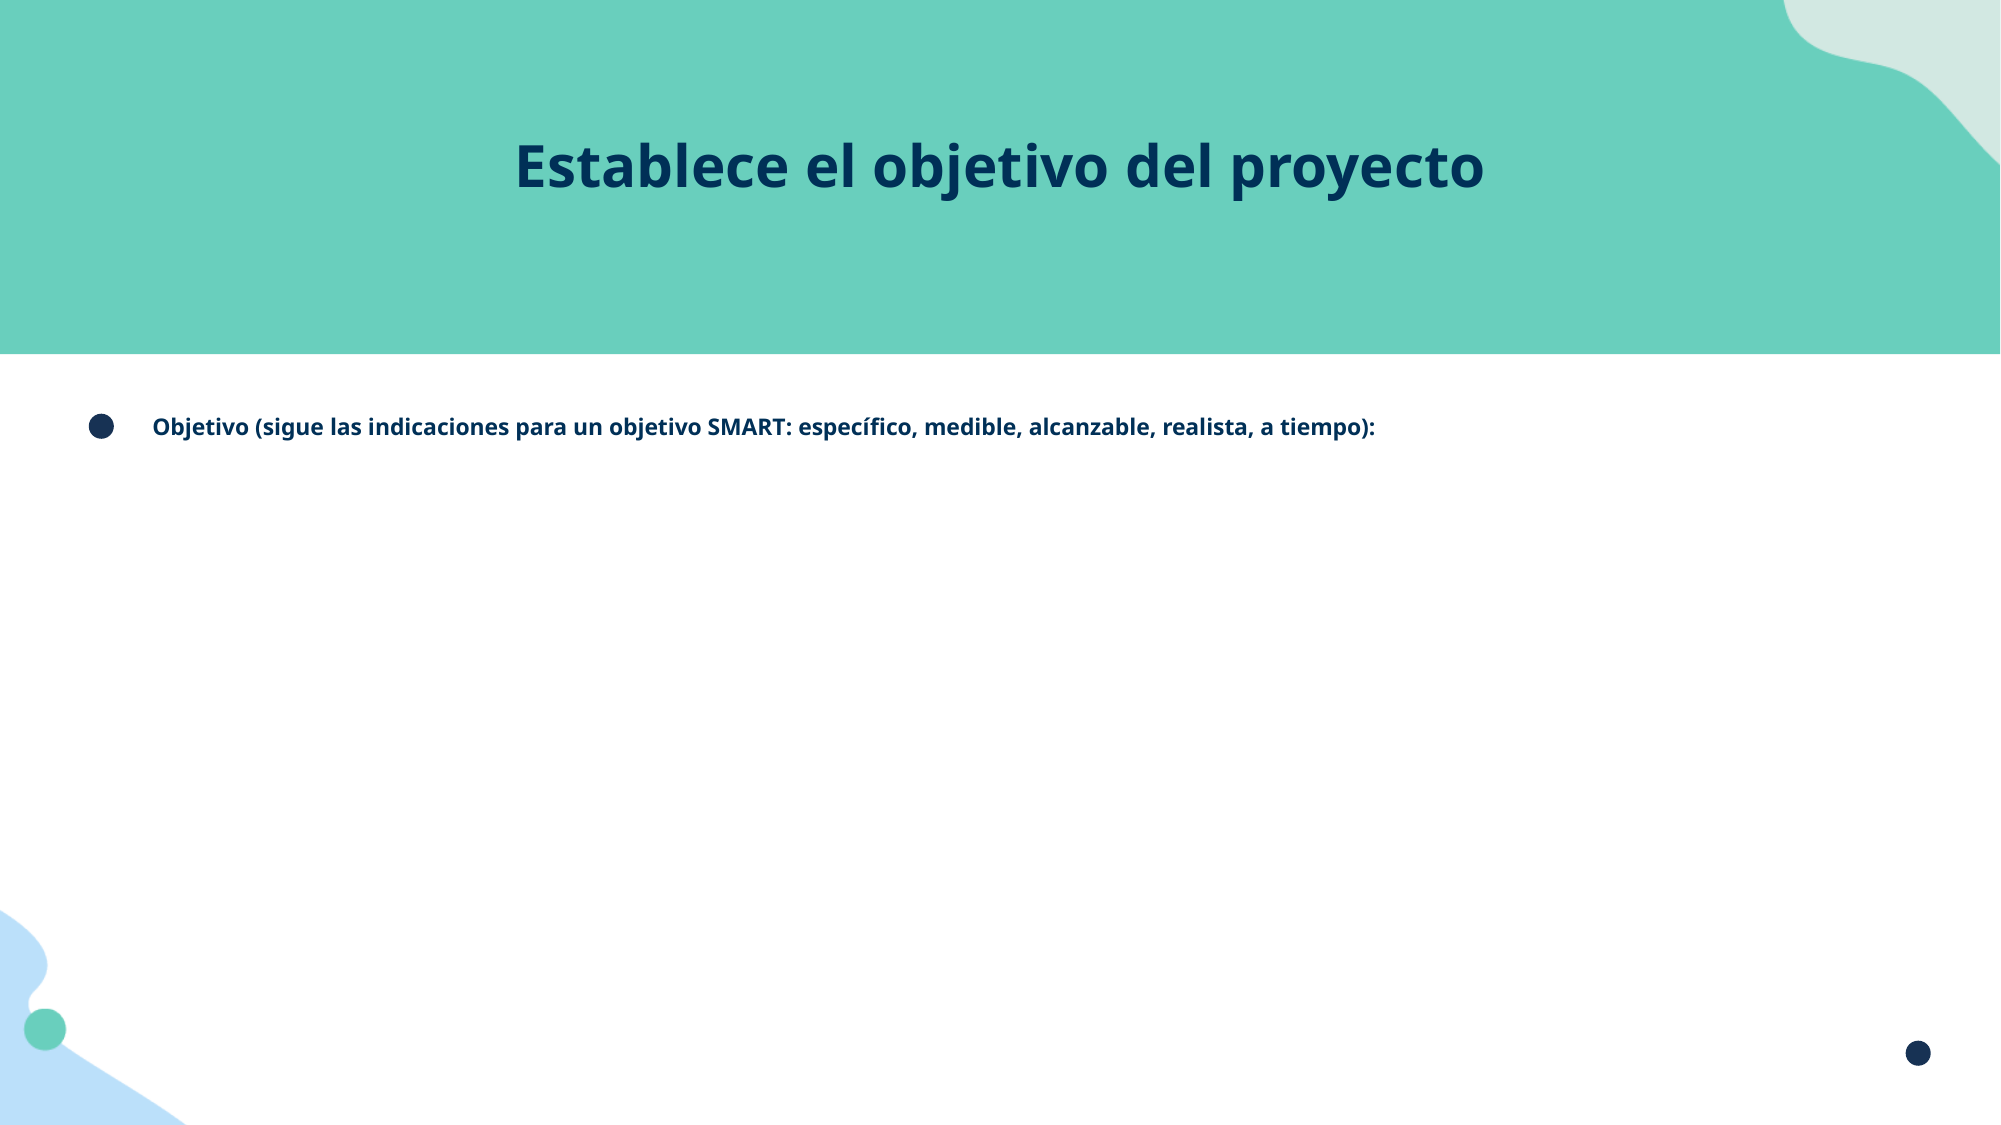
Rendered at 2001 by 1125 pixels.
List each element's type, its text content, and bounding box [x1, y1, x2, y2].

picture [1757, 0, 2001, 214]
text_box [1904, 1039, 1932, 1067]
title Establece el objetivo del proyecto [137, 59, 1863, 278]
picture [0, 909, 189, 1125]
list Objetivo (sigue las indicaciones para un objetivo SMART: específico, medible, alcanzable, realista, a tiempo): [137, 408, 1843, 449]
text_box [87, 412, 115, 440]
